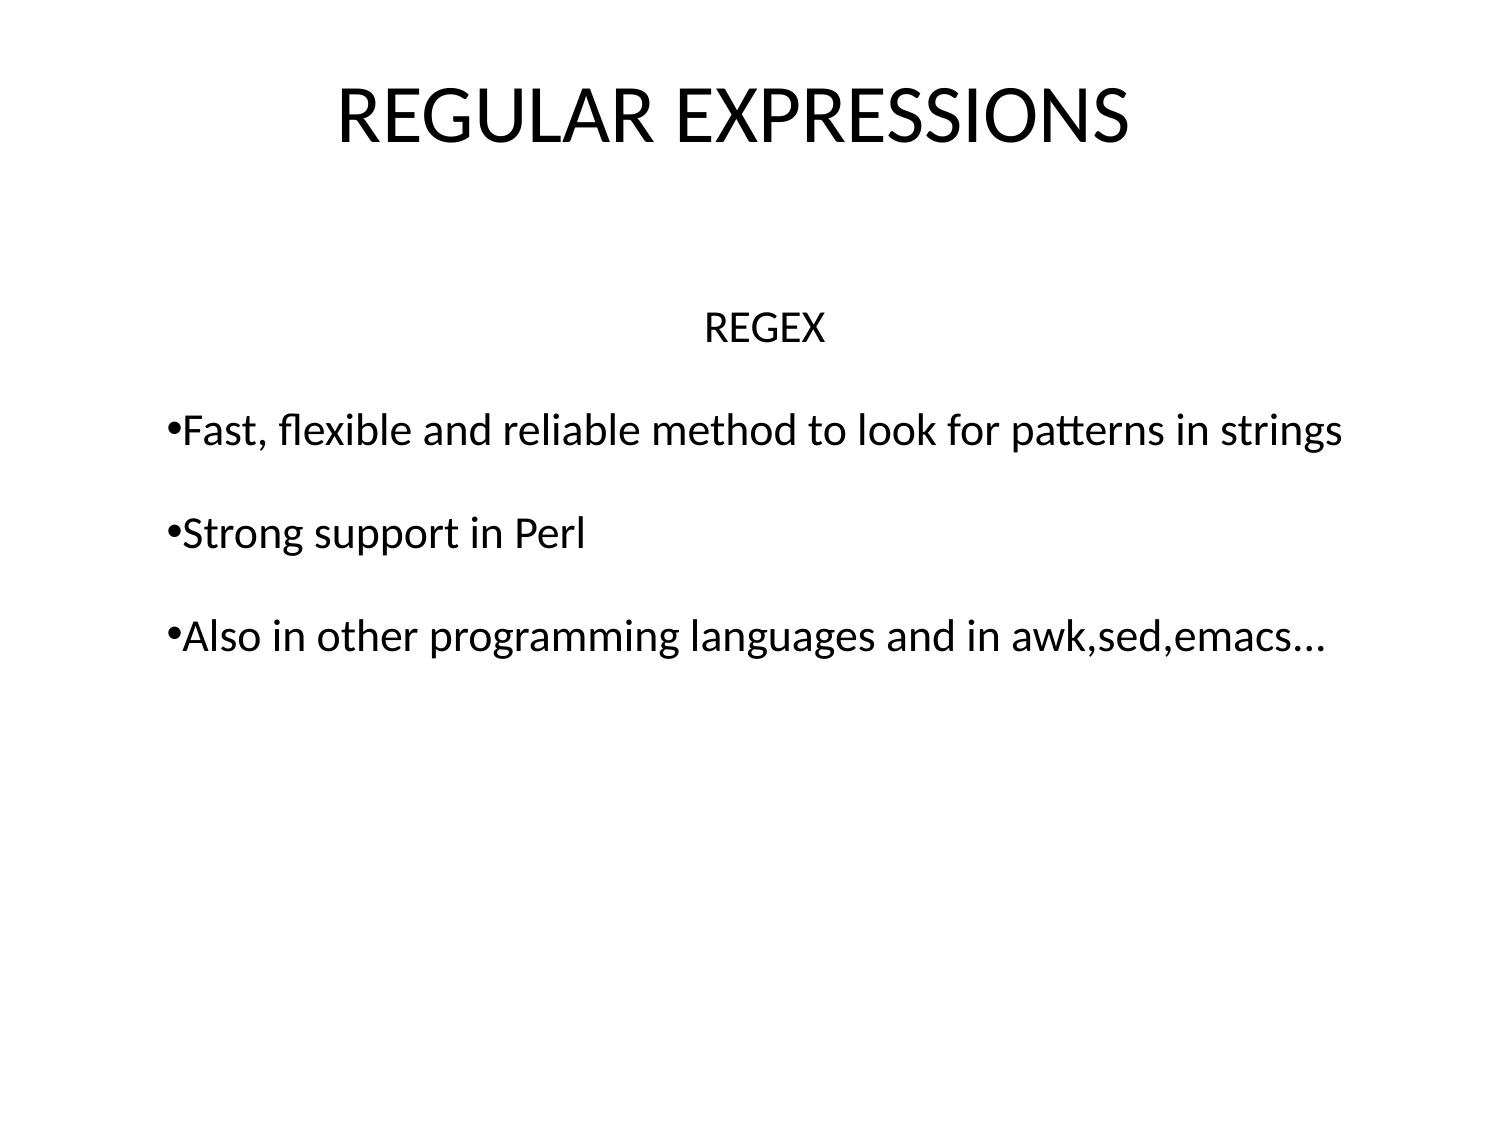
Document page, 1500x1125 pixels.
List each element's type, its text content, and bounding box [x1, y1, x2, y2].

text_box REGEX Fast, flexible and reliable method to look for patterns in strings Strong support in Perl Also in other programming languages and in awk,sed,emacs... [126, 290, 1404, 668]
text_box REGULAR EXPRESSIONS [323, 52, 1146, 166]
text_box [116, 306, 1404, 756]
